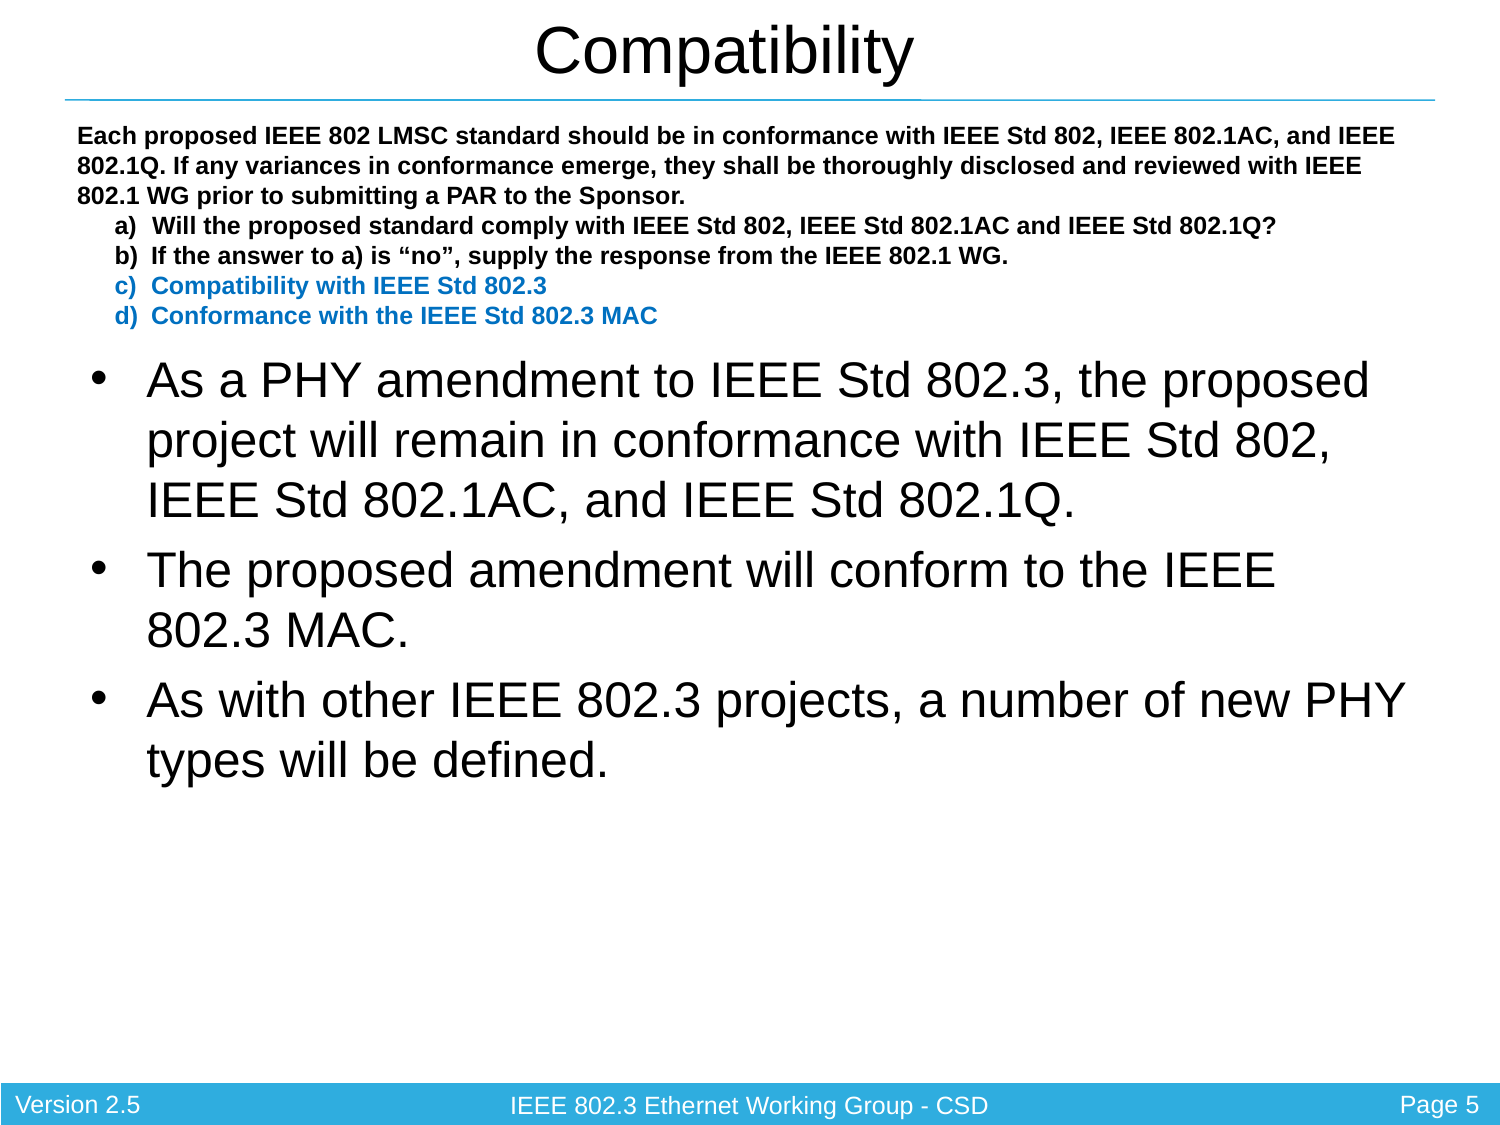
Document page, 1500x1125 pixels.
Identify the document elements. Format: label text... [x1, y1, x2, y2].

list As a PHY amendment to IEEE Std 802.3, the proposed project will remain in conformance with IEEE Std 802, IEEE Std 802.1AC, and IEEE Std 802.1Q. The proposed amendment will conform to the IEEE 802.3 MAC. As with other IEEE 802.3 projects, a number of new PHY types will be defined. [75, 339, 1425, 1075]
